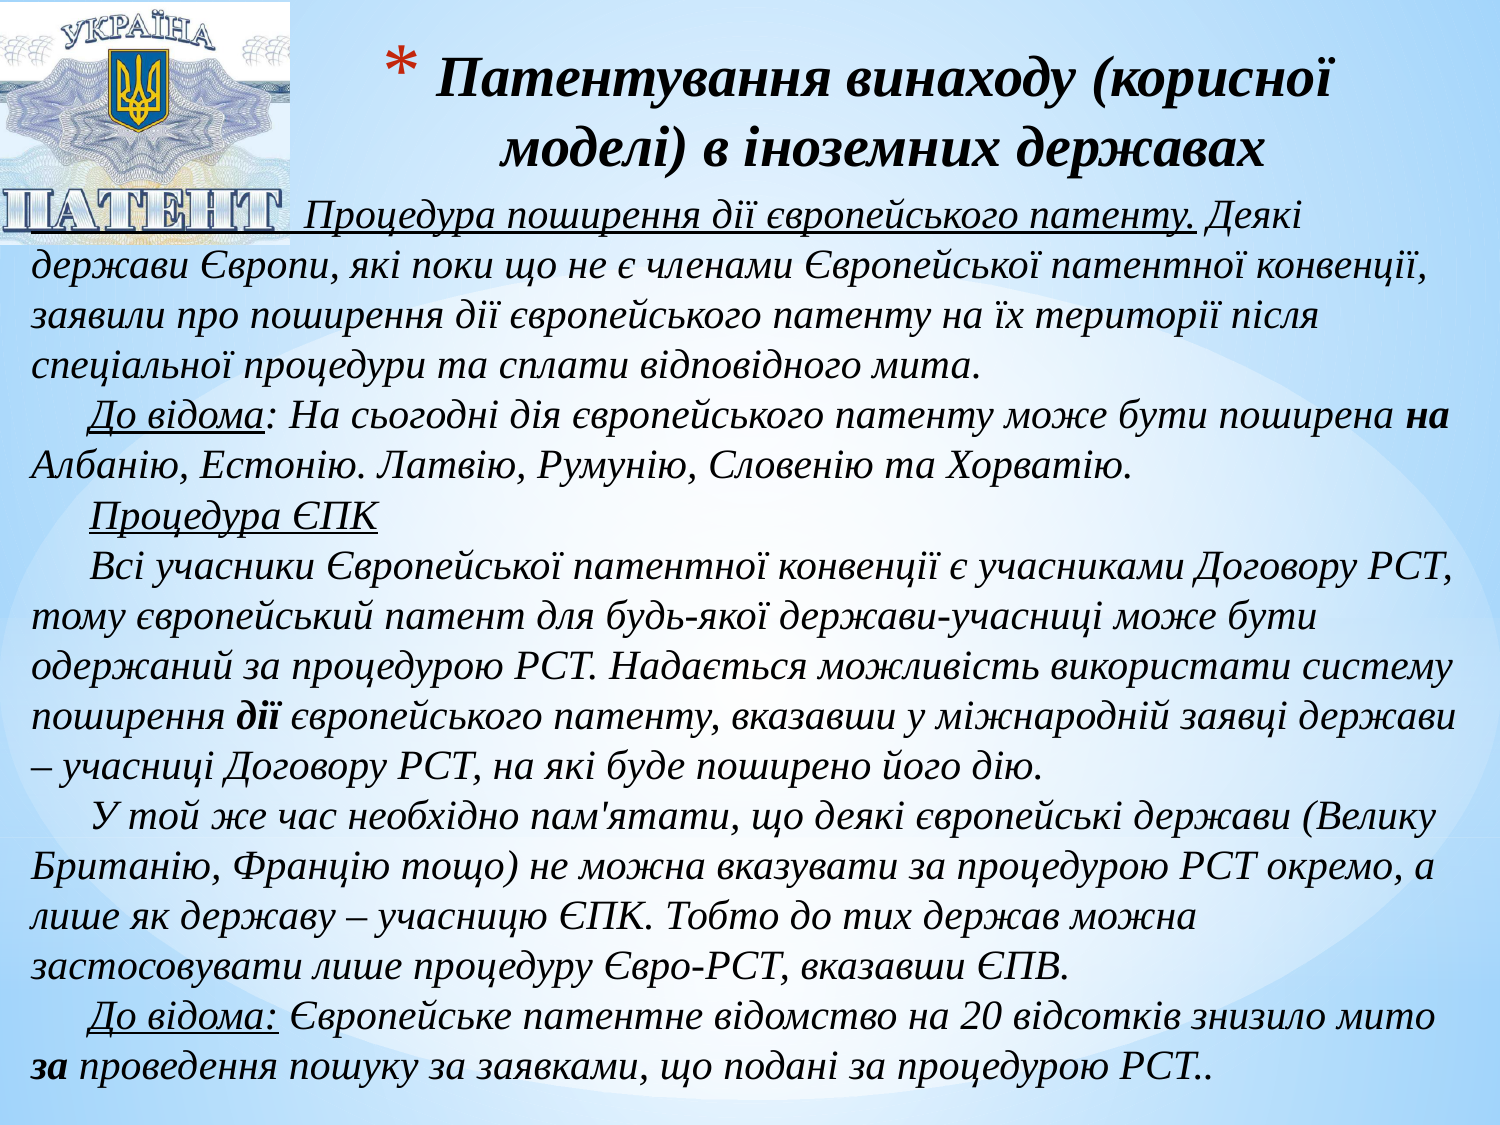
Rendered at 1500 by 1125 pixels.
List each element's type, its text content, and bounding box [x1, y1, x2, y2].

picture [0, 2, 290, 245]
title Патентування винаходу (корисної моделі) в іноземних державах [295, 30, 1427, 209]
text_box Процедура поширення дії європейського патенту. Деякі держави Європи, які поки що не є членами Європейської патентної конвенції, заявили про поширення дії європейського патенту на їх території після спеціальної процедури та сплати відповідного мита. До відома: На сьогодні дія європейського патенту може бути поширена на Албанію, Естонію. Латвію, Румунію, Словенію та Хорватію. Процедура ЄПК Всі учасники Європейської патентної конвенції є учасниками Договору РСТ, тому європейський патент для будь-якої держави-учасниці може бути одержаний за процедурою РСТ. Надається можливість використати систему поширення дії європейського патенту, вказавши у міжнародній заявці держави – учасниці Договору РСТ, на які буде поширено його дію. У той же час необхідно пам'ятати, що деякі європейські держави (Велику Британію, Францію тощо) не можна вказувати за процедурою РСТ окремо, а лише як державу – учасницю ЄПК. Тобто до тих держав можна застосовувати лише процедуру Євро-РСТ, вказавши ЄПВ. До відома: Європейське патентне відомство на 20 відсотків знизило мито за проведення пошуку за заявками, що подані за процедурою РСТ.. [16, 179, 1481, 1095]
